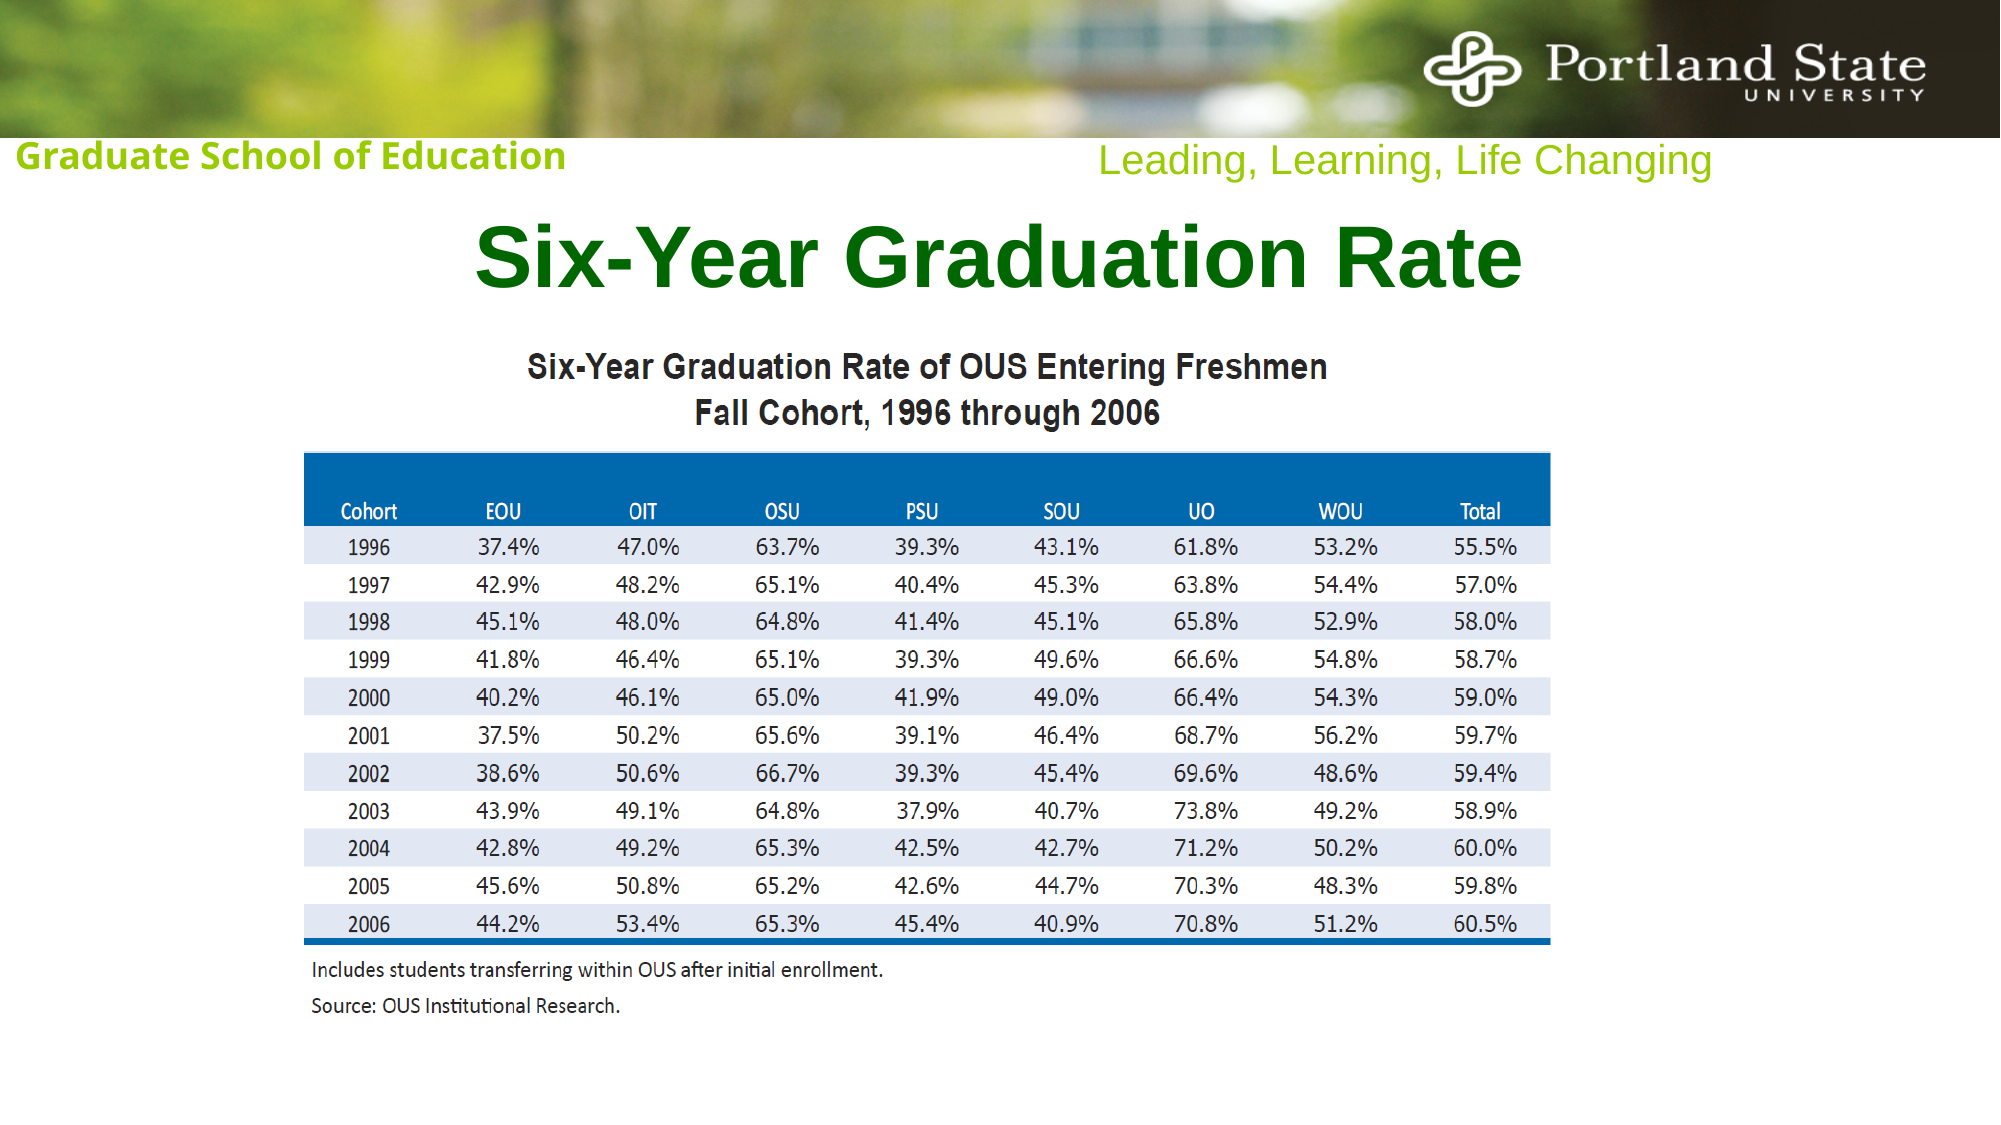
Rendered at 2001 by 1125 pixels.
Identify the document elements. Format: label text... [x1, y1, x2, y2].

title Six-Year Graduation Rate [0, 203, 2000, 314]
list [278, 330, 1573, 1025]
picture [0, 0, 2000, 138]
